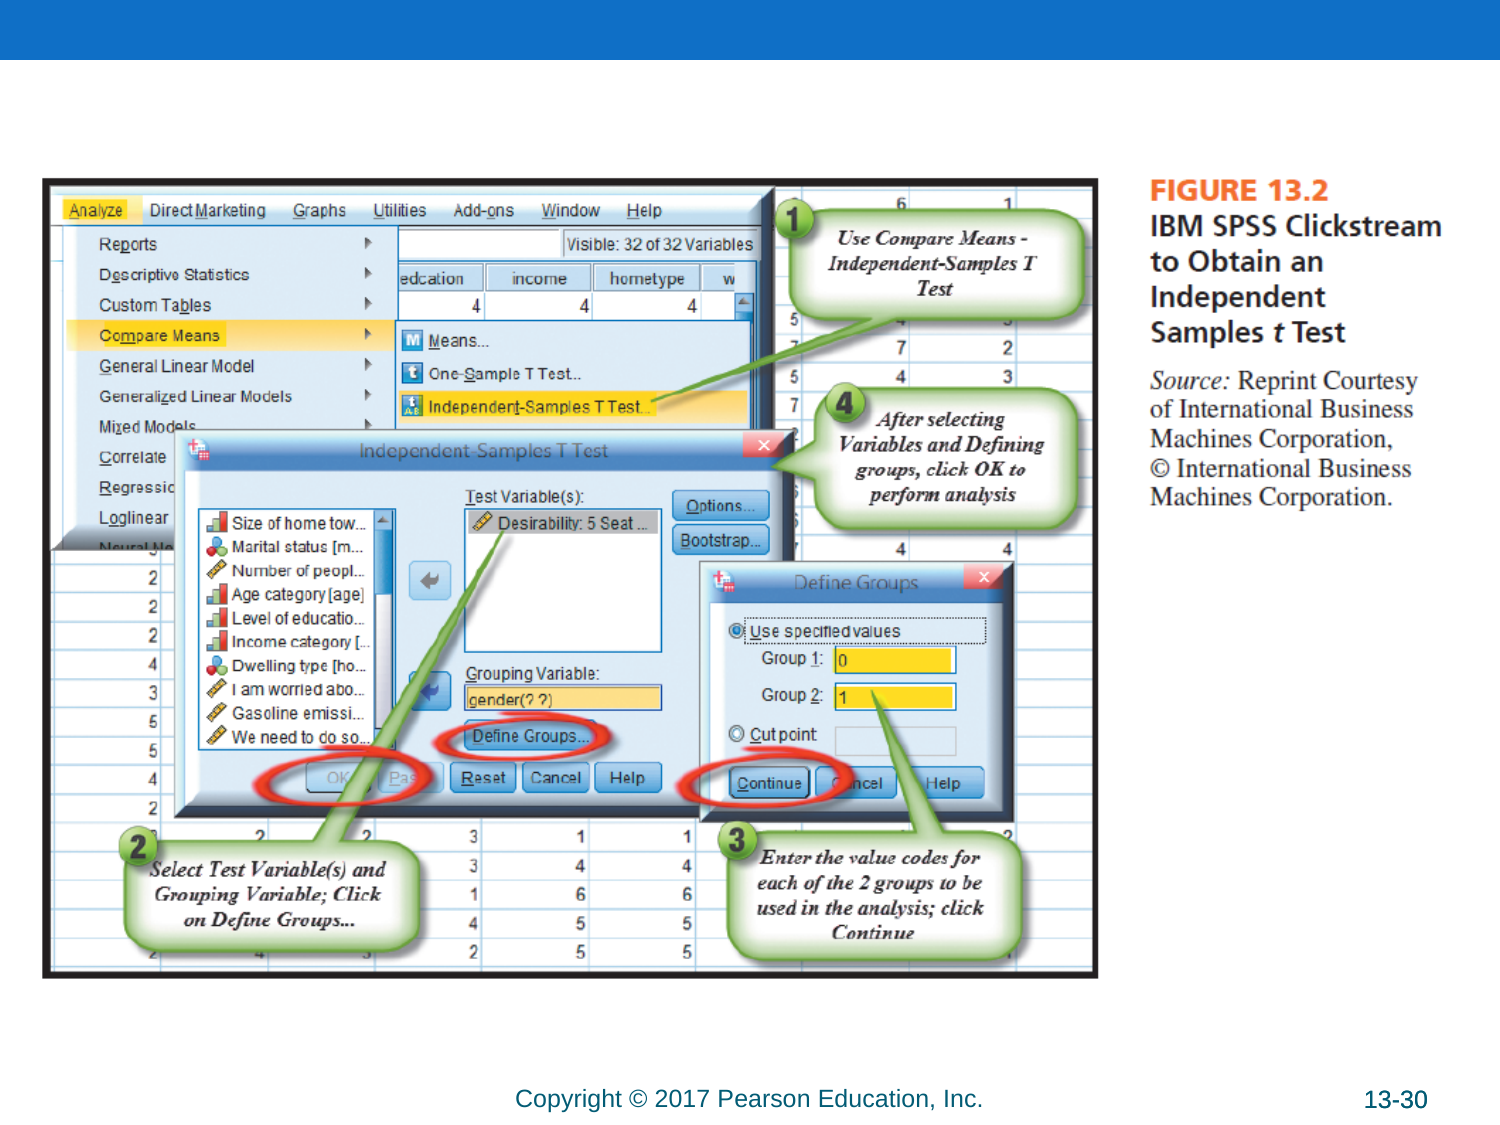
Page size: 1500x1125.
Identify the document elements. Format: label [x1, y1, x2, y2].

picture [641, 1100, 647, 1107]
picture [17, 150, 1473, 1010]
